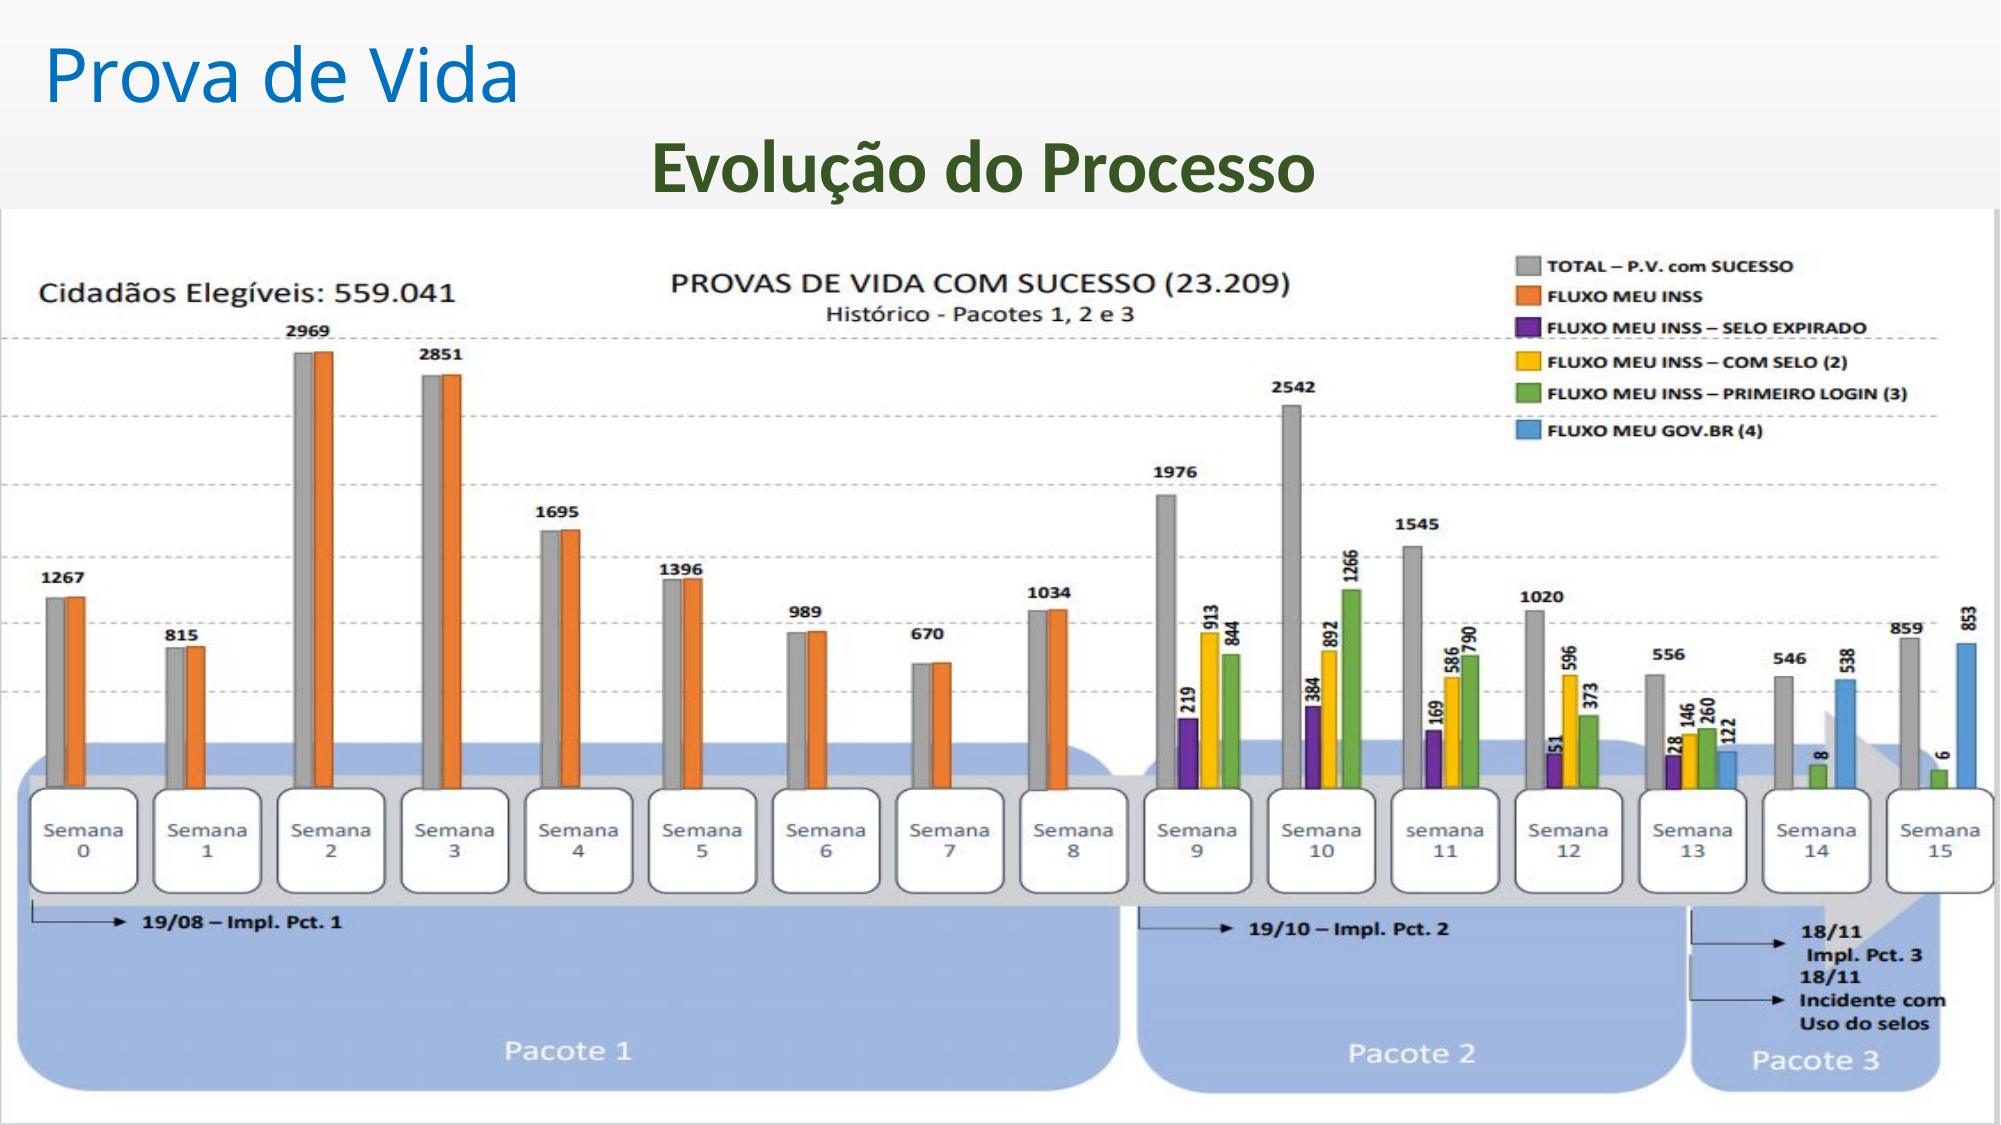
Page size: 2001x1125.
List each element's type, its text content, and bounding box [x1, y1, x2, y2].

text_box Prova de Vida Evolução do Processo [28, 20, 1941, 209]
picture [0, 209, 2000, 1123]
